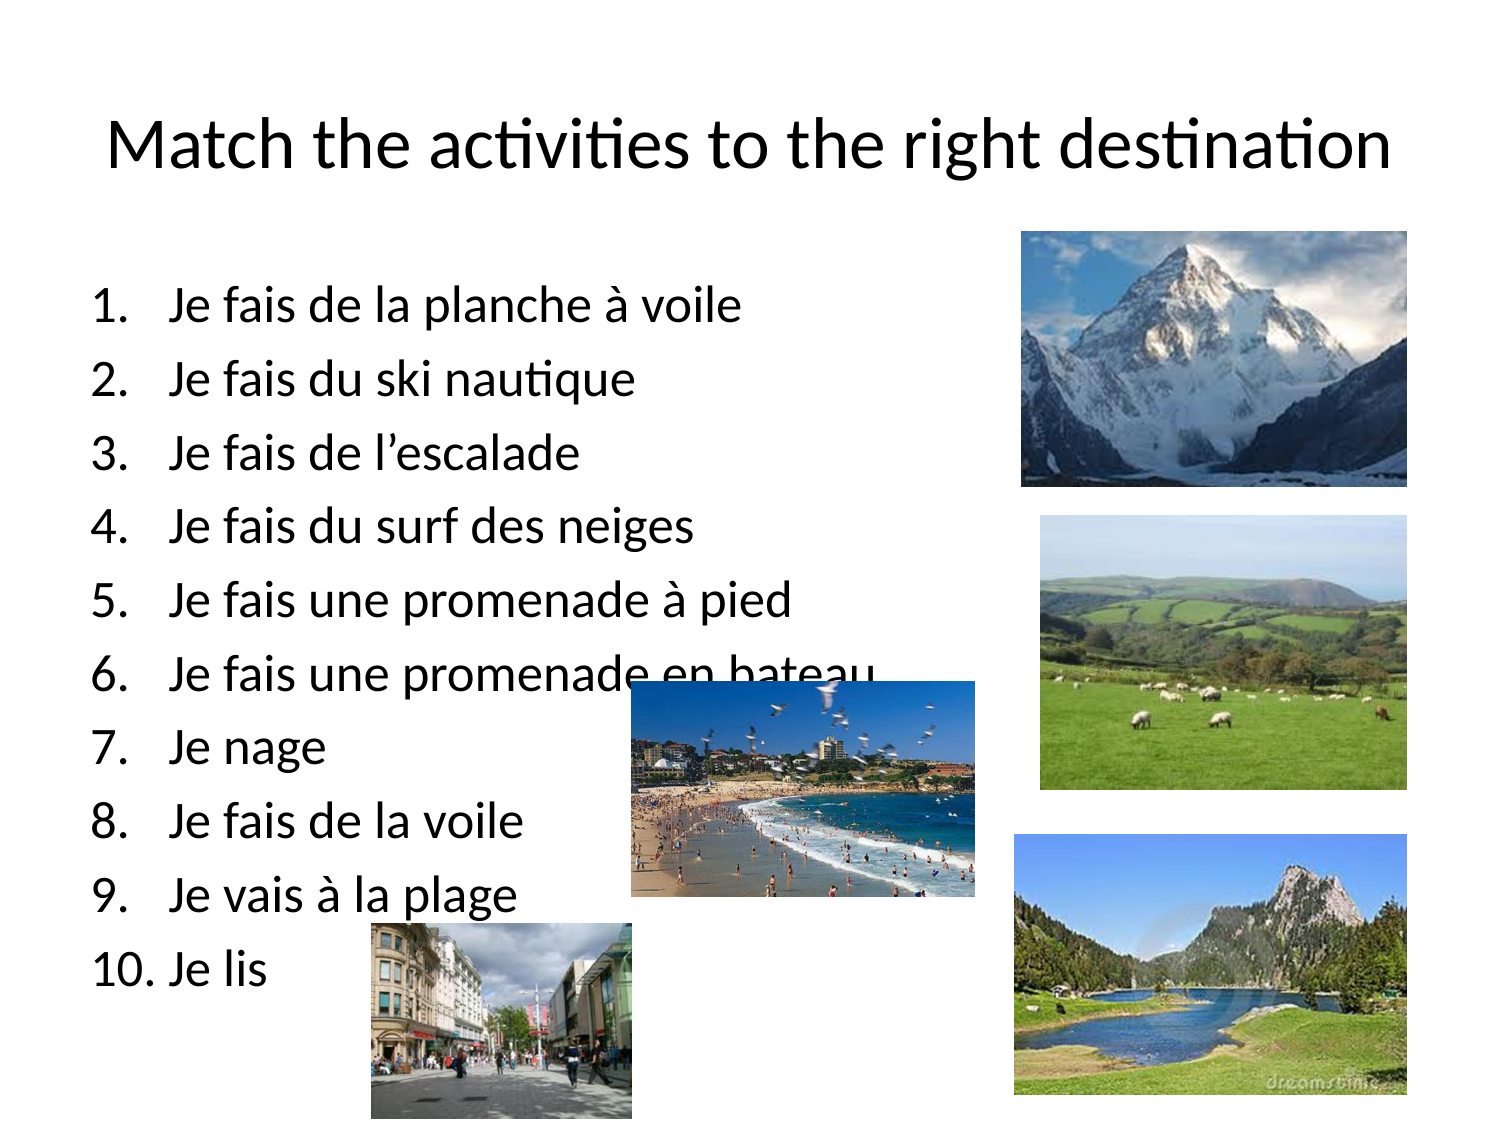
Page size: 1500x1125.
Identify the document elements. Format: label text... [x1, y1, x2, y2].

picture [631, 681, 975, 897]
title Match the activities to the right destination [75, 45, 1425, 233]
picture [1014, 833, 1407, 1095]
picture [1040, 514, 1407, 790]
picture [371, 923, 632, 1119]
picture [1021, 231, 1407, 487]
list Je fais de la planche à voile Je fais du ski nautique Je fais de l’escalade Je fais du surf des neiges Je fais une promenade à pied Je fais une promenade en bateau Je nage Je fais de la voile Je vais à la plage Je lis [75, 262, 1425, 1005]
